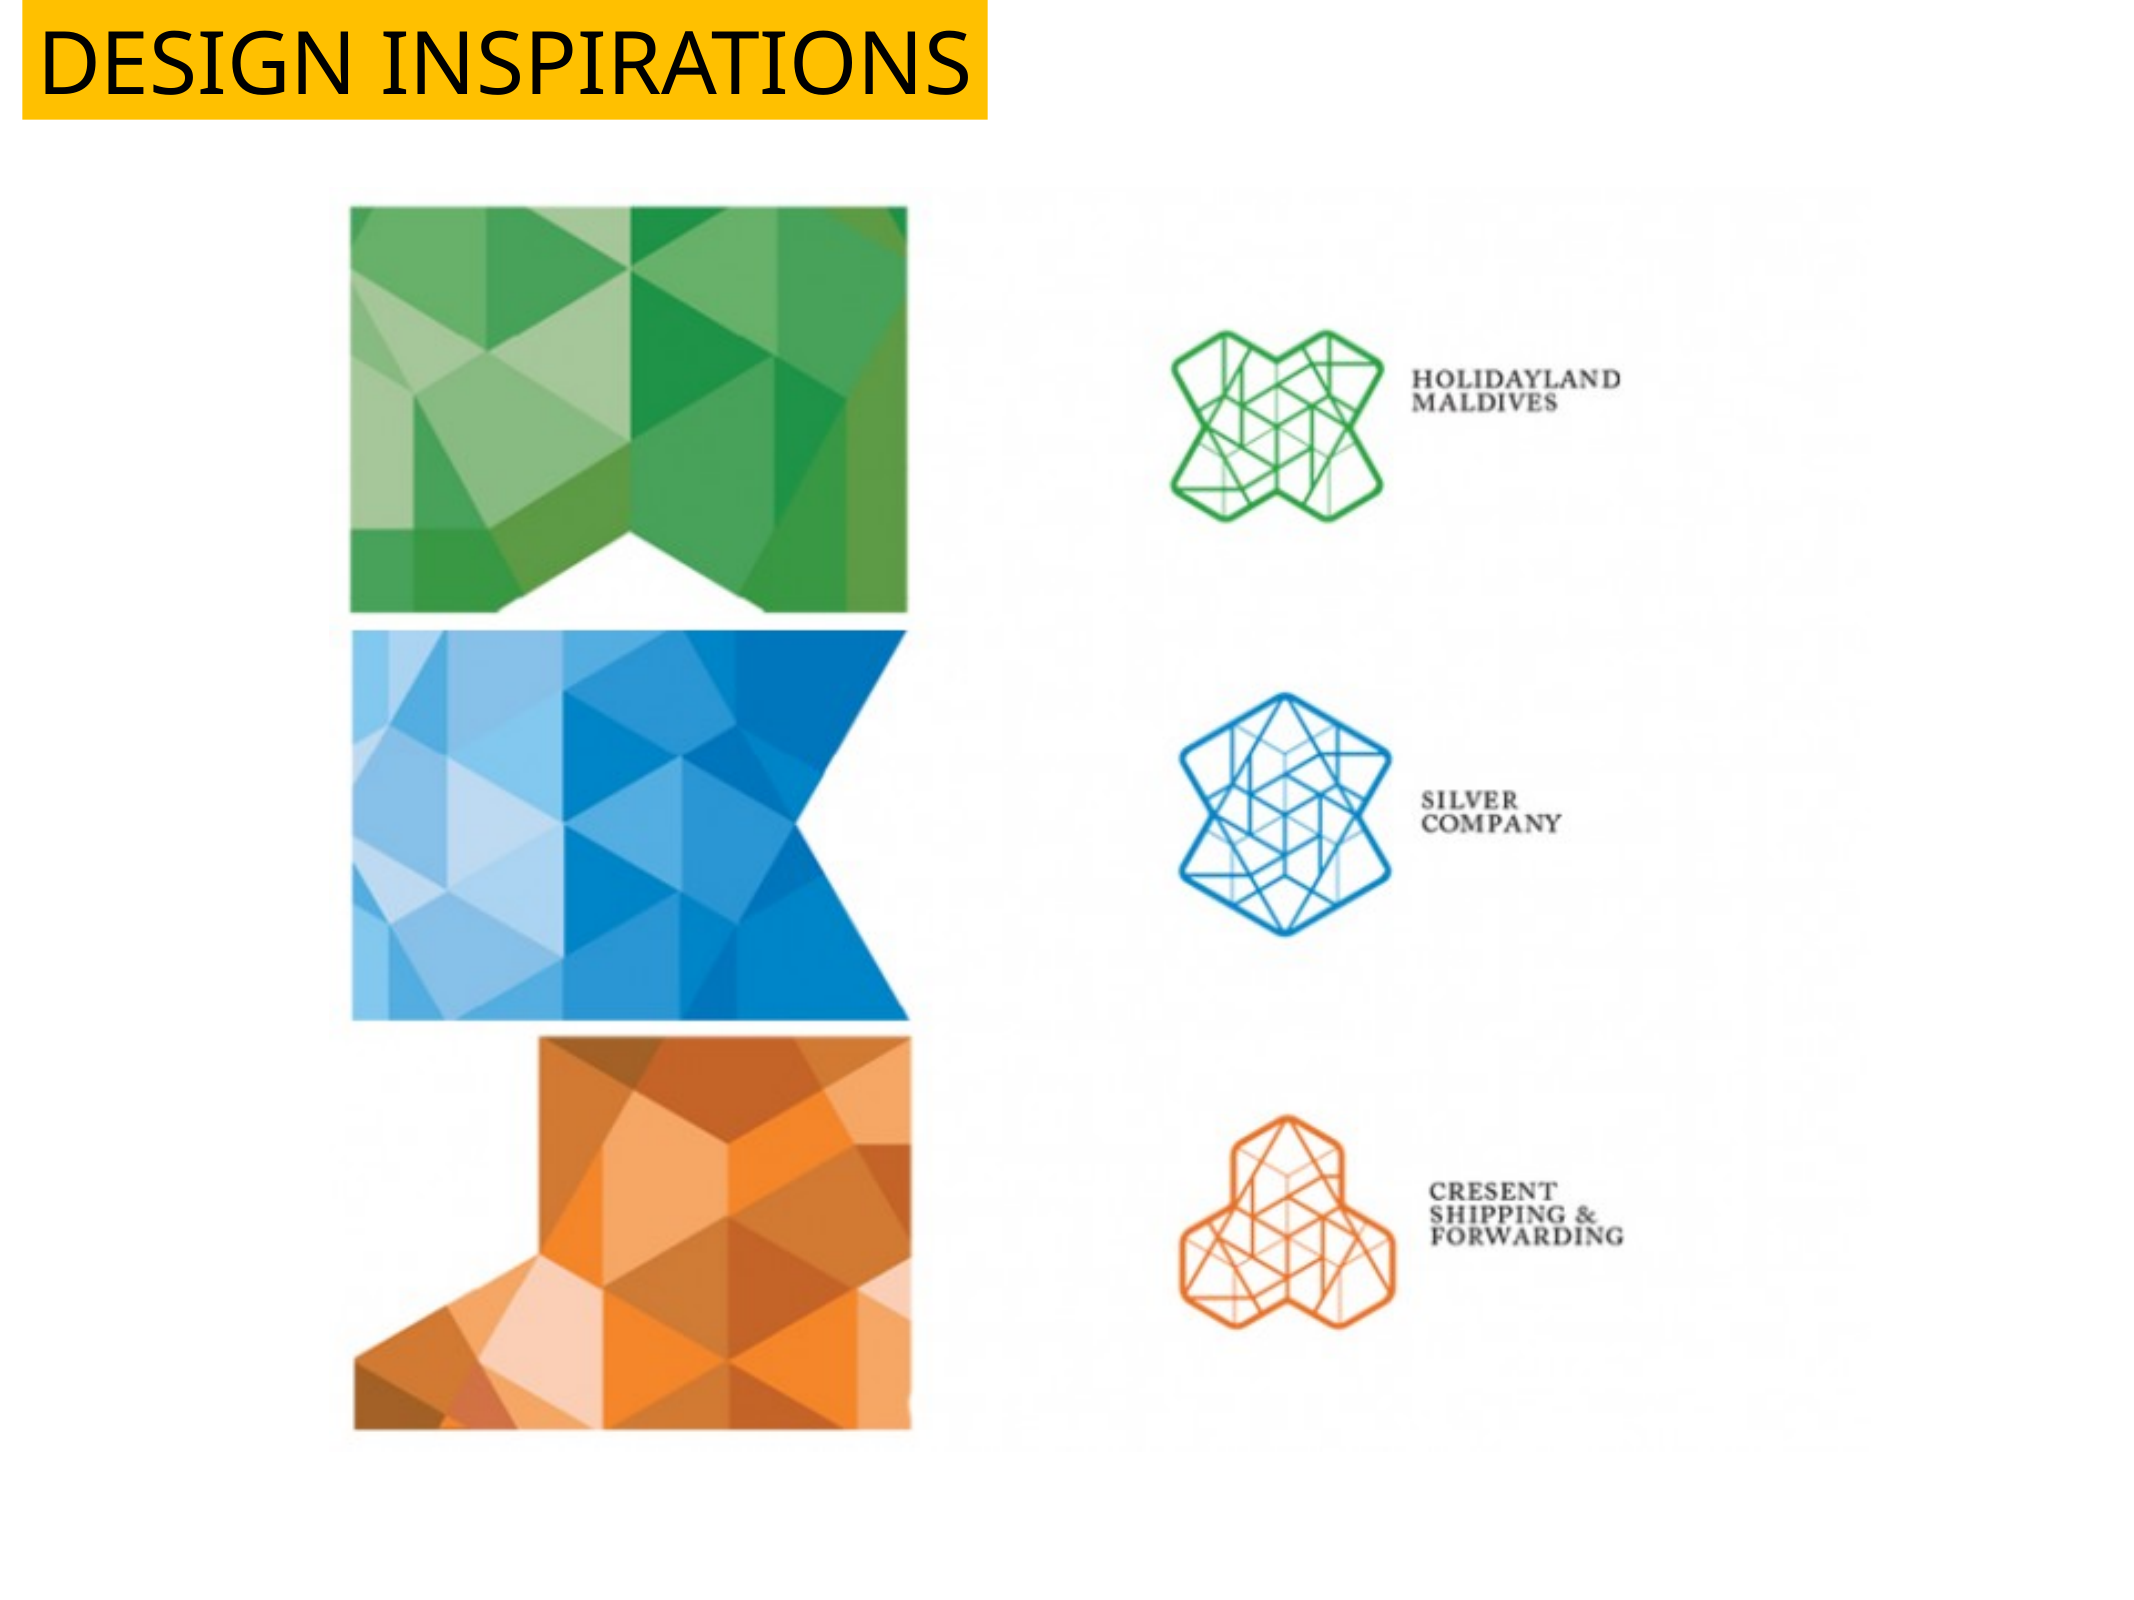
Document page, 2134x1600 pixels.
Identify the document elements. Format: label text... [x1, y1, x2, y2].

text_box DESIGN INSPIRATIONS [22, 0, 988, 120]
picture [328, 187, 1872, 1453]
